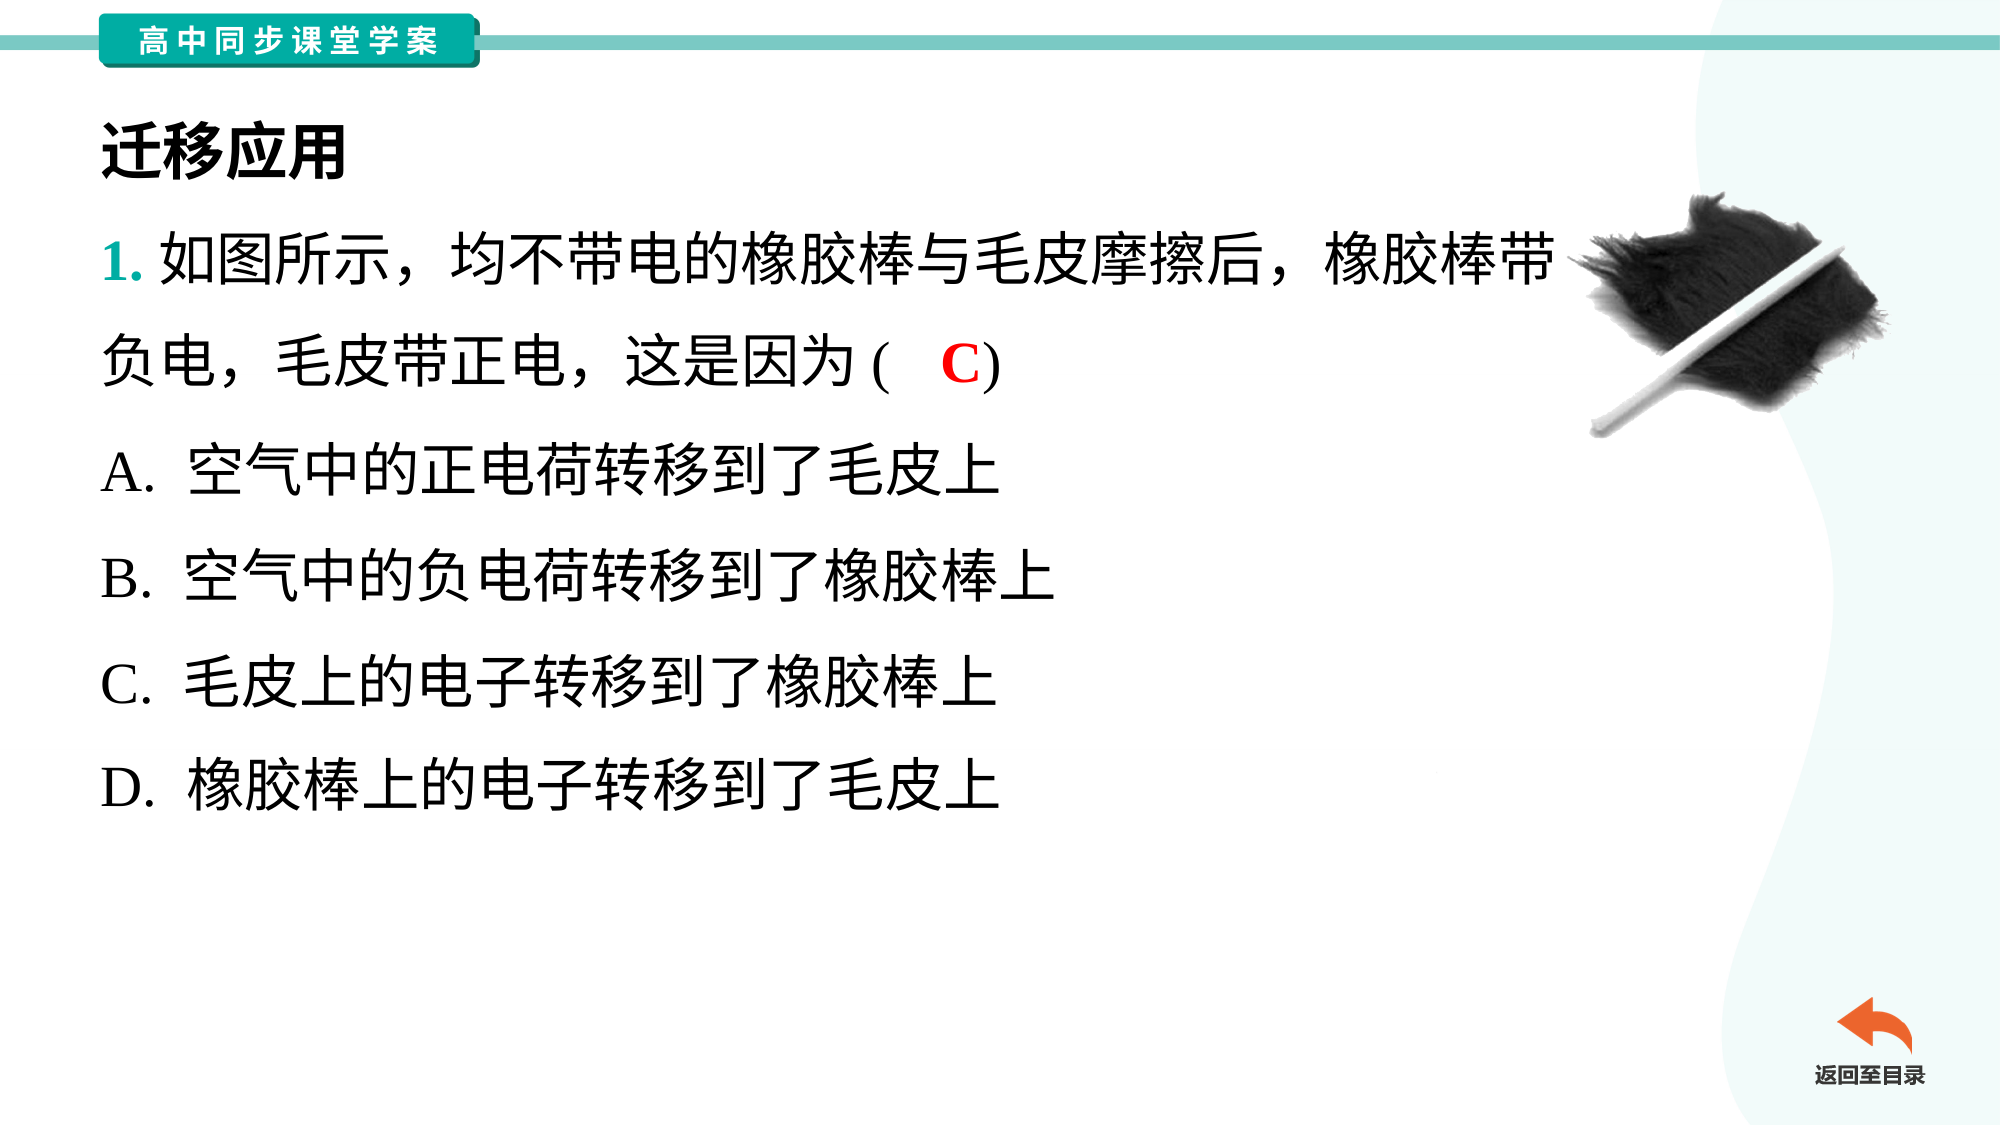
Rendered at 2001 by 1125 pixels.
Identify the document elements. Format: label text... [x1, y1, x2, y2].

text_box C [918, 290, 1004, 384]
text_box 迁移应用 [100, 76, 1899, 248]
text_box A. 空气中的正电荷转移到了毛皮上 B. 空气中的负电荷转移到了橡胶棒上 C. 毛皮上的电子转移到了橡胶棒上 D. 橡胶棒上的电子转移到了毛皮上 [100, 396, 1553, 807]
picture [0, 0, 2000, 1125]
text_box 1.如图所示，均不带电的橡胶棒与毛皮摩擦后，橡胶棒带 负电，毛皮带正电，这是因为( ) [100, 186, 1553, 384]
